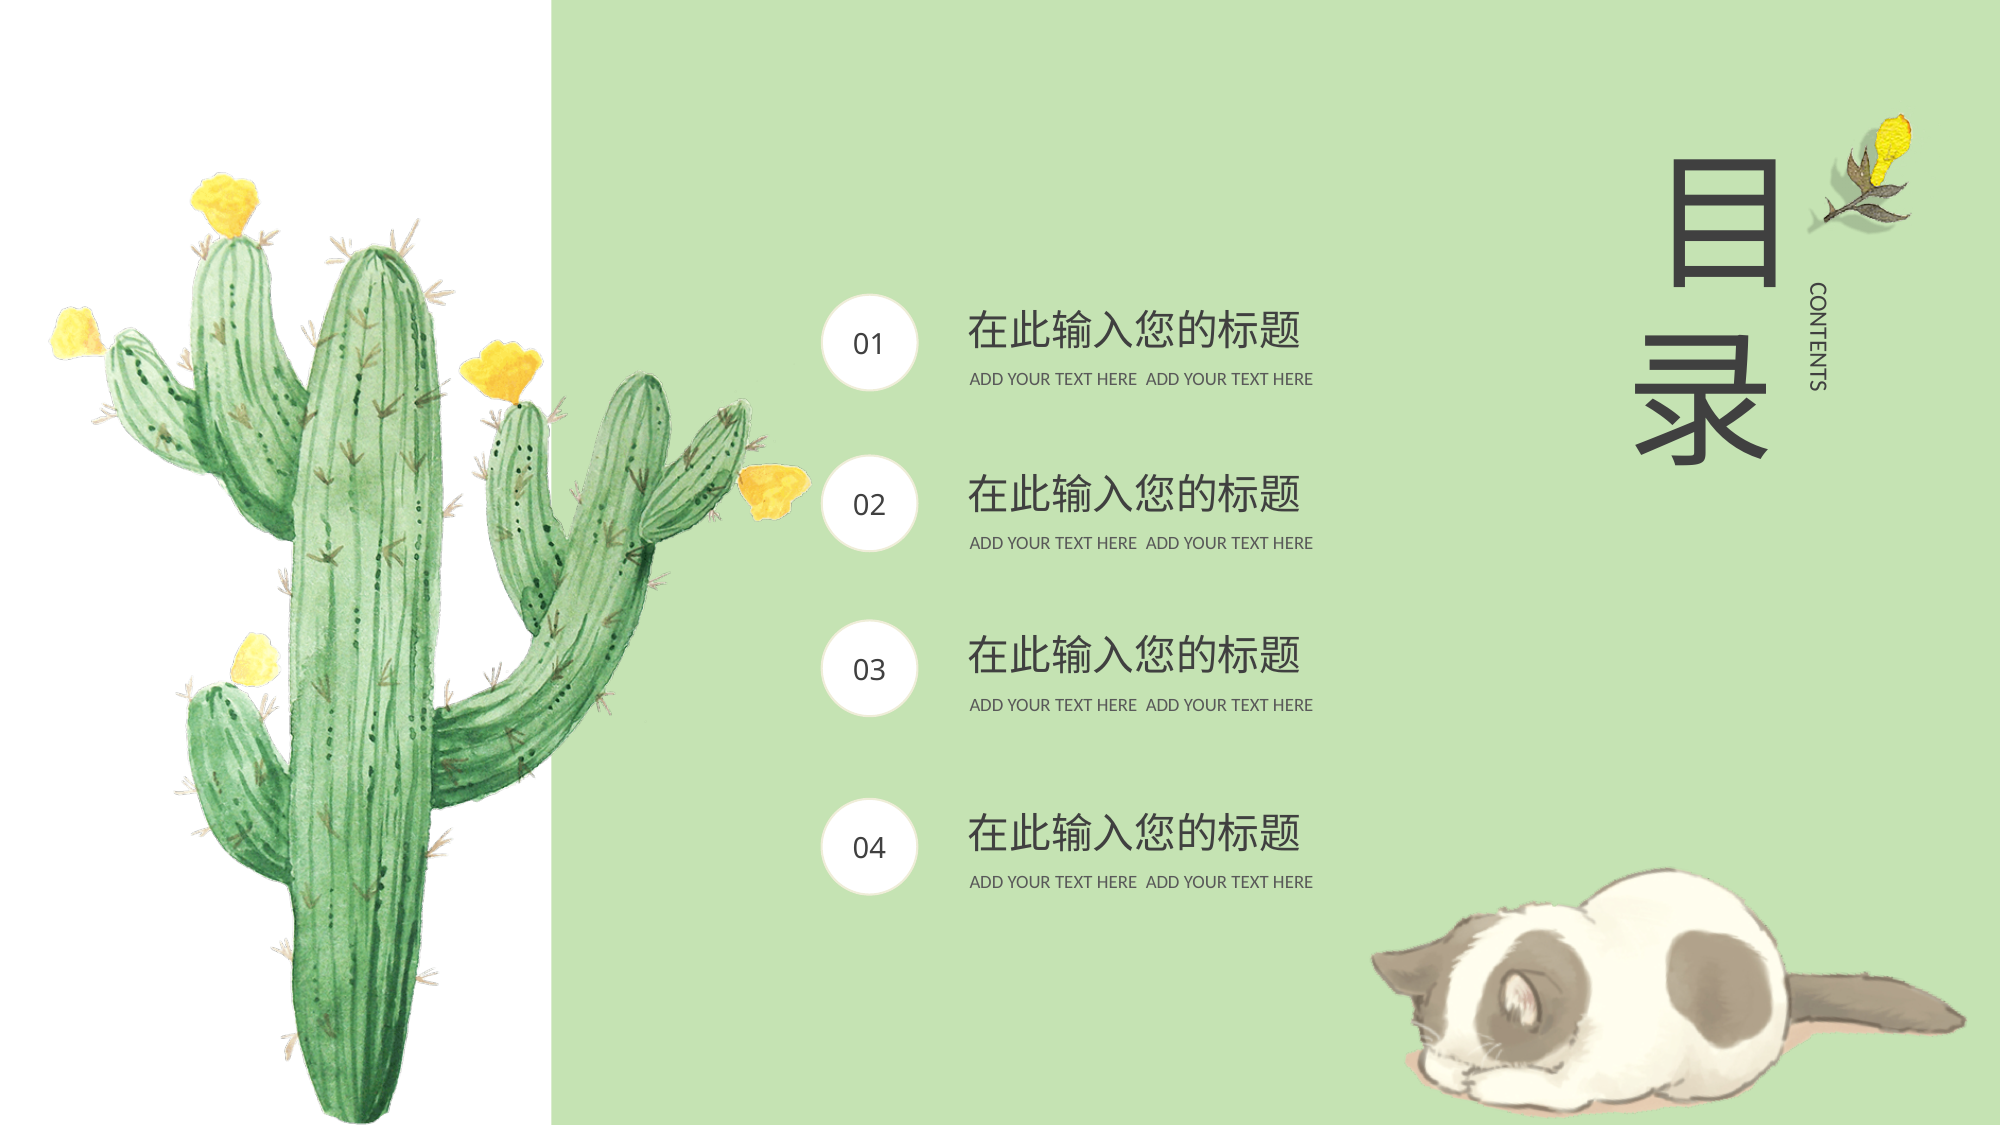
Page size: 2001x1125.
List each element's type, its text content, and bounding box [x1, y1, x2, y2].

text_box [550, 0, 2000, 1125]
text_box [920, 454, 1482, 563]
picture [1800, 68, 1975, 291]
picture [1335, 776, 1995, 1125]
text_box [920, 615, 1482, 724]
text_box CONTENTS [1808, 267, 1843, 493]
picture [0, 90, 920, 1125]
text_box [920, 290, 1482, 399]
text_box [1610, 119, 1808, 493]
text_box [920, 793, 1482, 902]
